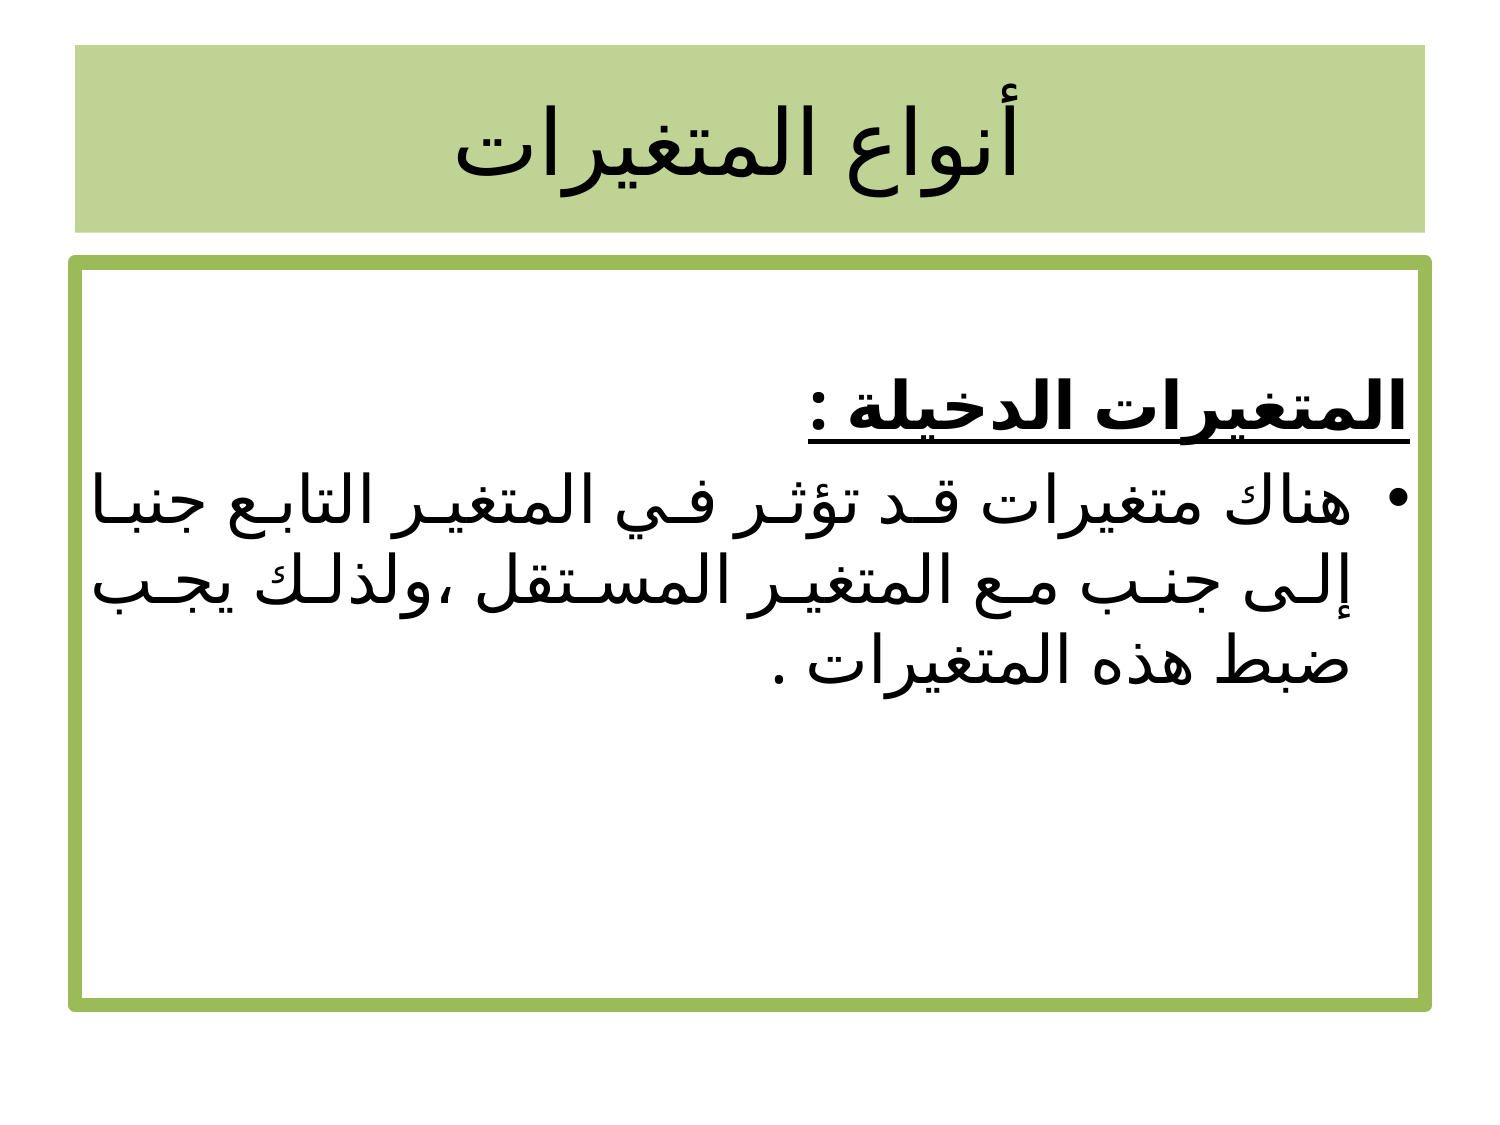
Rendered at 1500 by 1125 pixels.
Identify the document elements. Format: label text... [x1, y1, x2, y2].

list المتغيرات الدخيلة : هناك متغيرات قد تؤثر في المتغير التابع جنبا إلى جنب مع المتغير المستقل ،ولذلك يجب ضبط هذه المتغيرات . [75, 262, 1425, 1005]
title أنواع المتغيرات [75, 45, 1425, 233]
